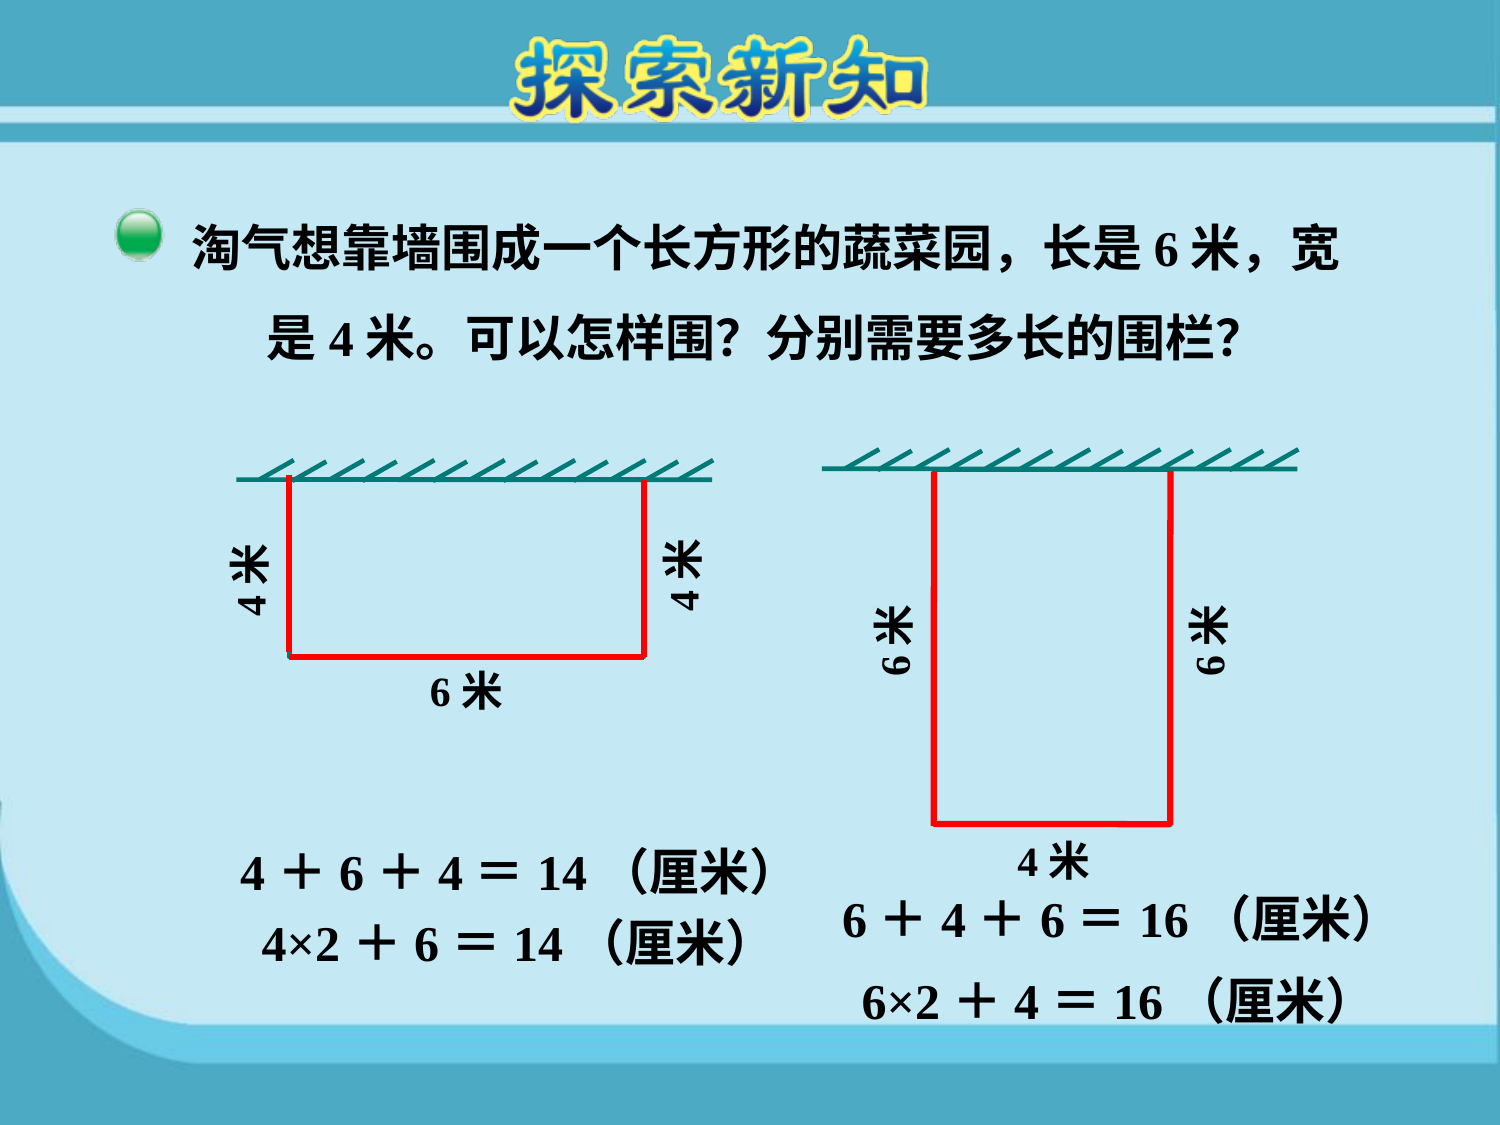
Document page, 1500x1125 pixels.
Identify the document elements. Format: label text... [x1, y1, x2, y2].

text_box 淘气想靠墙围成一个长方形的蔬菜园，长是6米，宽是4米。可以怎样围？分别需要多长的围栏？ [164, 178, 1369, 374]
text_box 6×2＋4＝16（厘米） [817, 962, 1420, 1038]
text_box 4＋6＋4＝14（厘米） [218, 833, 820, 903]
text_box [216, 469, 716, 723]
text_box 4×2＋6＝14（厘米） [217, 903, 820, 979]
picture [0, 0, 1500, 1125]
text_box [821, 656, 1302, 894]
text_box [821, 458, 1302, 647]
text_box 6＋4＋6＝16（厘米） [820, 880, 1423, 956]
